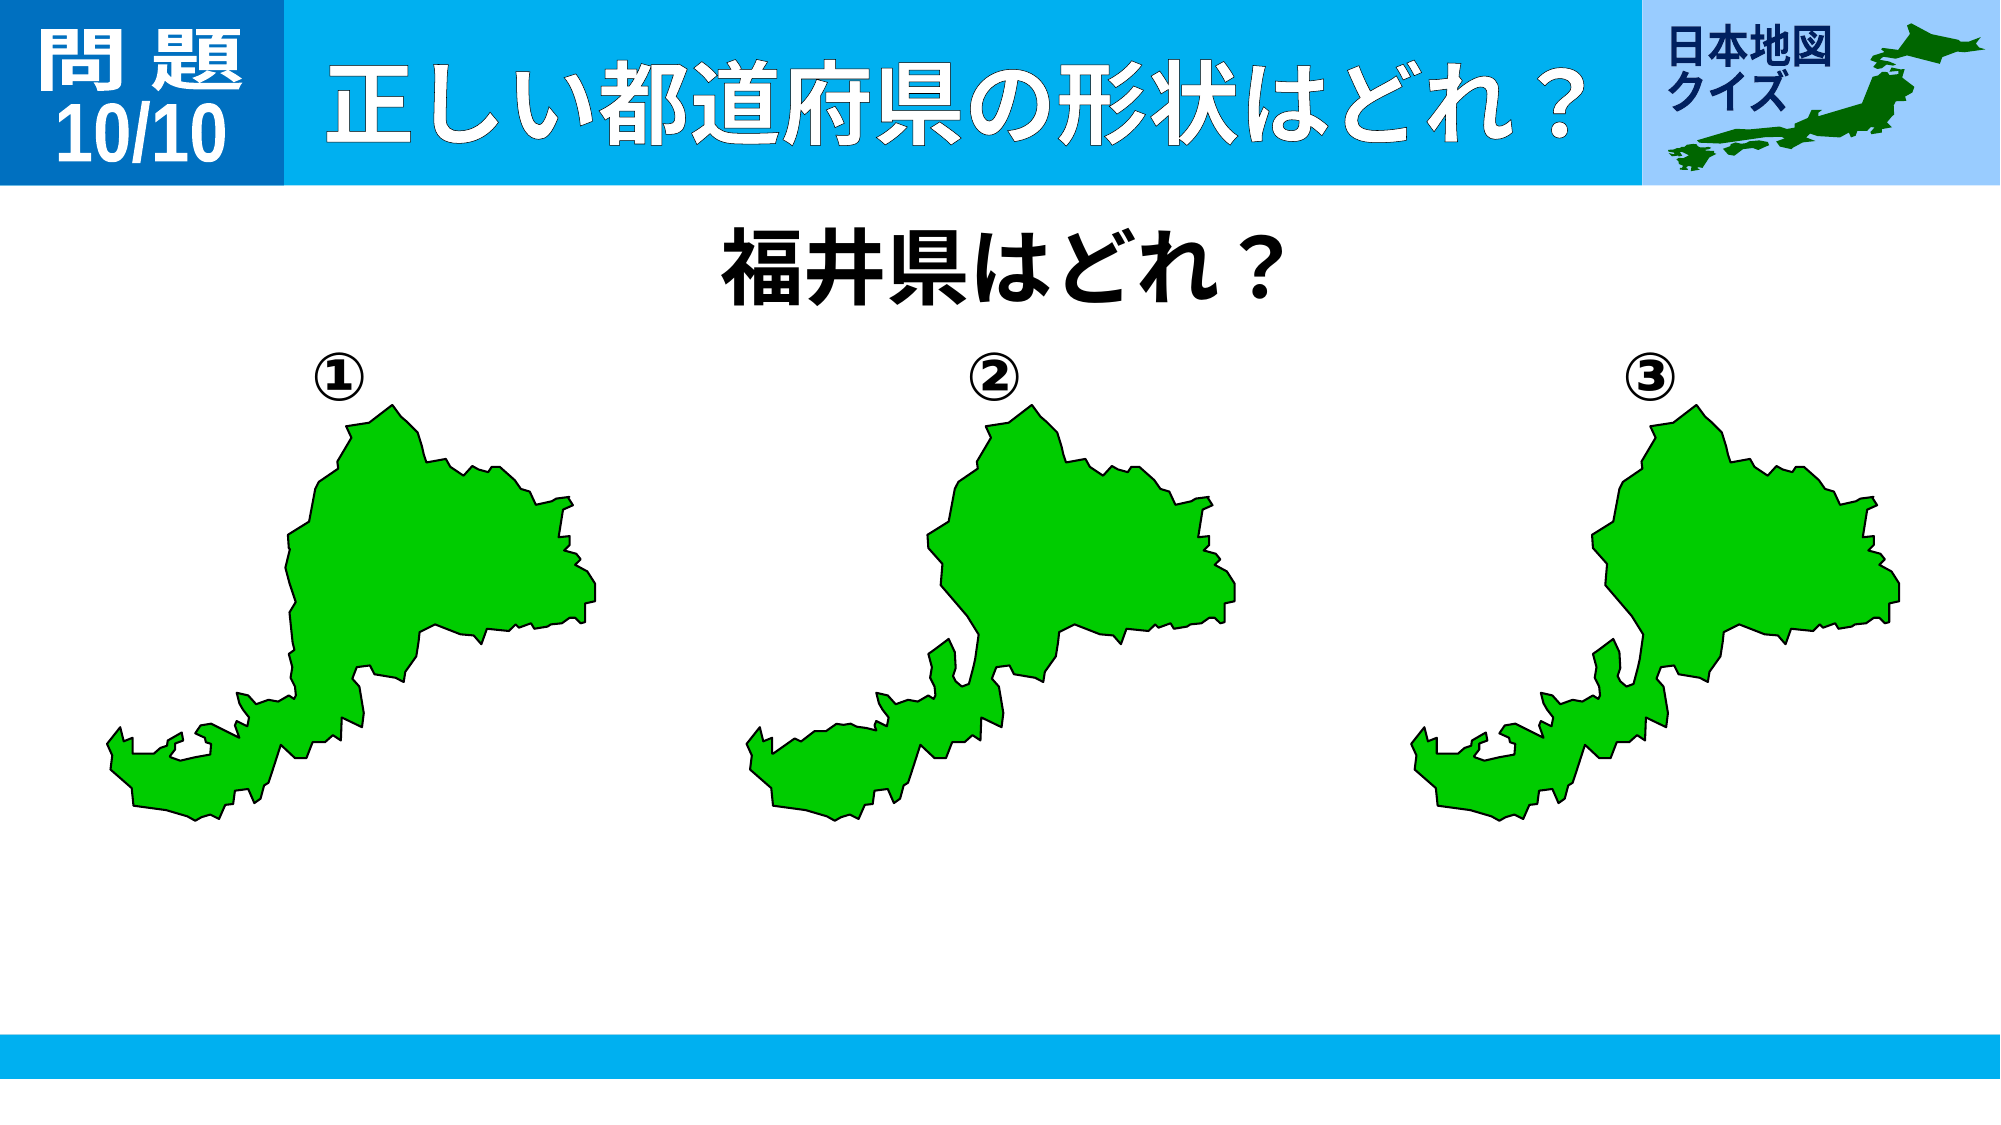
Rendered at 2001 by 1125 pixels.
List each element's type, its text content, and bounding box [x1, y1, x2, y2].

text_box ② [952, 326, 1039, 421]
text_box [744, 403, 1237, 823]
text_box [1409, 403, 1902, 823]
text_box ③ [1607, 326, 1694, 421]
text_box ① [296, 326, 384, 421]
text_box [105, 403, 598, 823]
text_box [0, 1034, 2000, 1079]
text_box 福井県はどれ？ [705, 207, 1318, 323]
